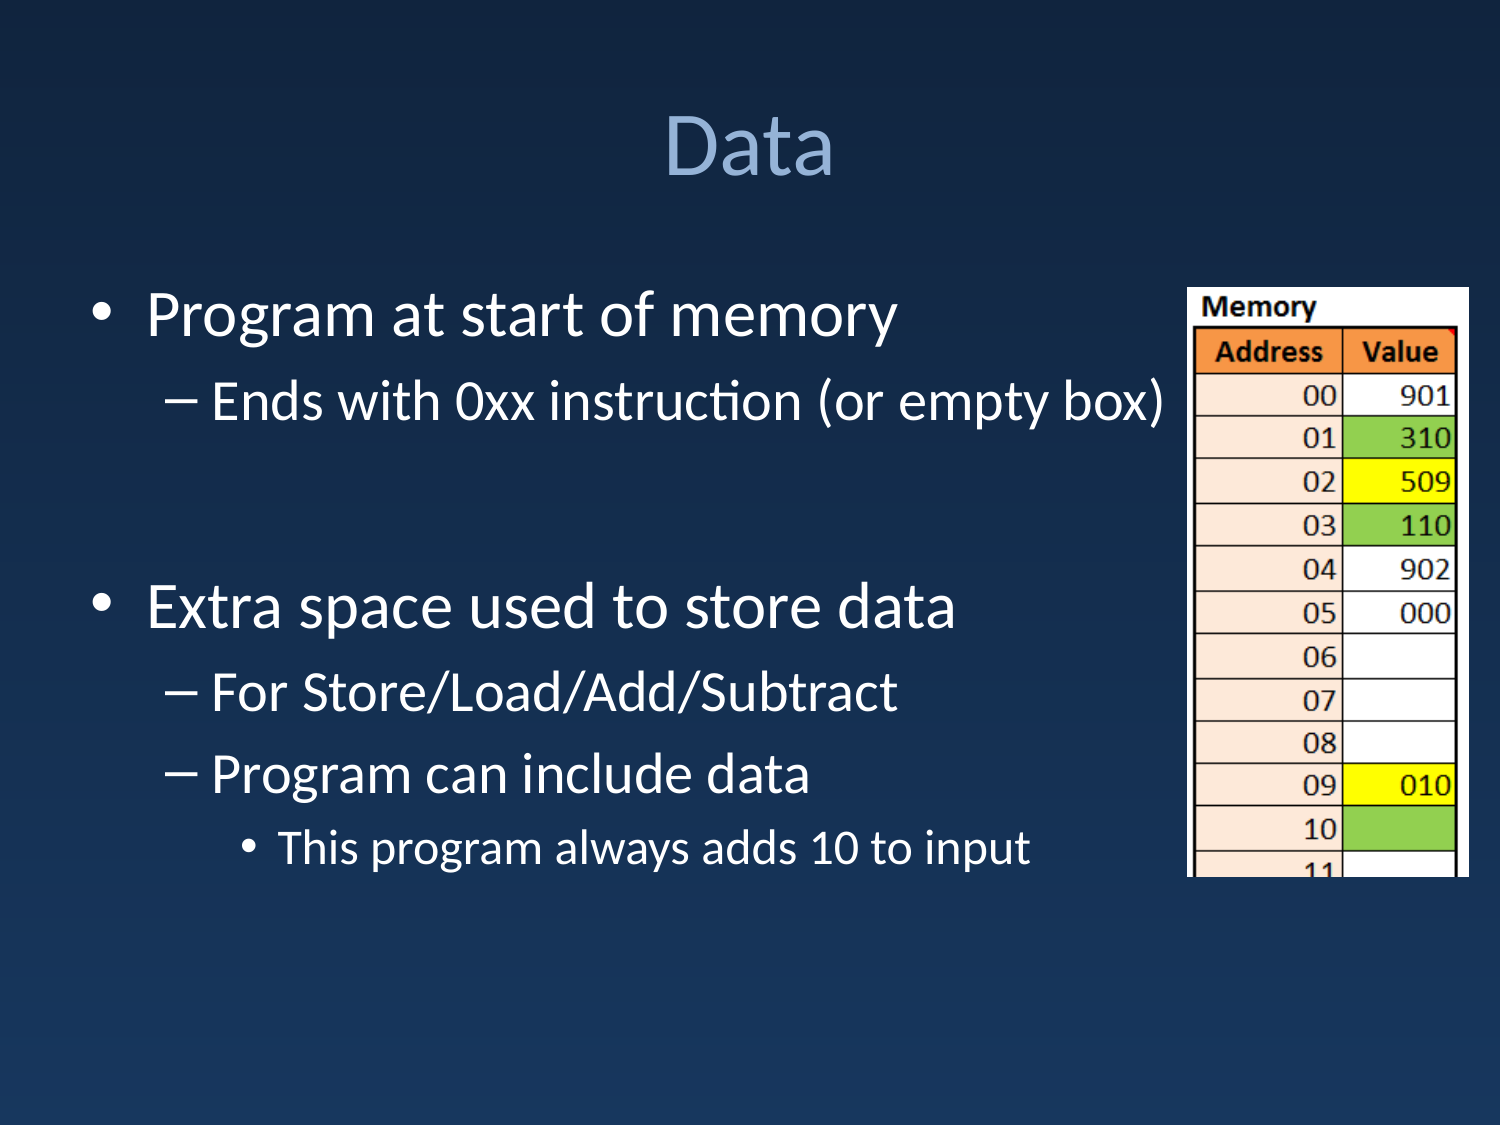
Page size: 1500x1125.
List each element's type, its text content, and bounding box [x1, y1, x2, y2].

list Program at start of memory Ends with 0xx instruction (or empty box) Extra space used to store data For Store/Load/Add/Subtract Program can include data This program always adds 10 to input [75, 262, 1425, 1088]
title Data [75, 45, 1425, 233]
picture [1187, 287, 1469, 877]
